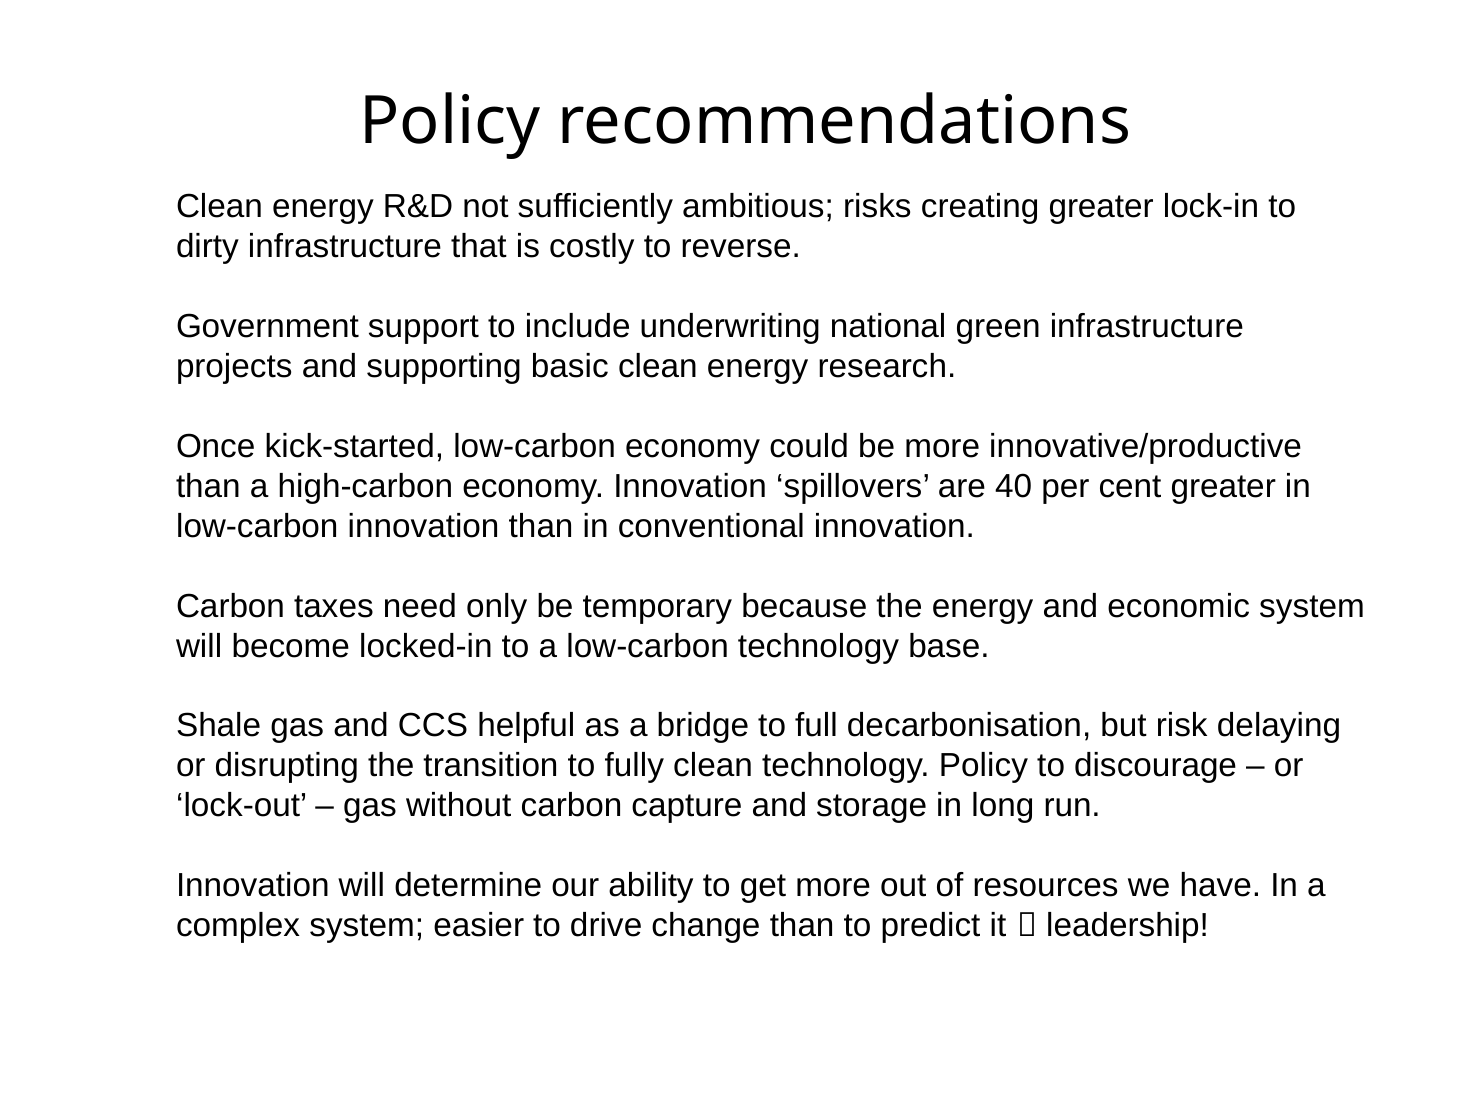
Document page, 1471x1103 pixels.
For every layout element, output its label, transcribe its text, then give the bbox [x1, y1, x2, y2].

title Policy recommendations [71, 76, 1420, 158]
text_box Clean energy R&D not sufficiently ambitious; risks creating greater lock-in to dirty infrastructure that is costly to reverse. Government support to include underwriting national green infrastructure projects and supporting basic clean energy research. Once kick-started, low-carbon economy could be more innovative/productive than a high-carbon economy. Innovation ‘spillovers’ are 40 per cent greater in low-carbon innovation than in conventional innovation. Carbon taxes need only be temporary because the energy and economic system will become locked-in to a low-carbon technology base. Shale gas and CCS helpful as a bridge to full decarbonisation, but risk delaying or disrupting the transition to fully clean technology. Policy to discourage – or ‘lock-out’ – gas without carbon capture and storage in long run. Innovation will determine our ability to get more out of resources we have. In a complex system; easier to drive change than to predict it  leadership! [161, 177, 1384, 991]
